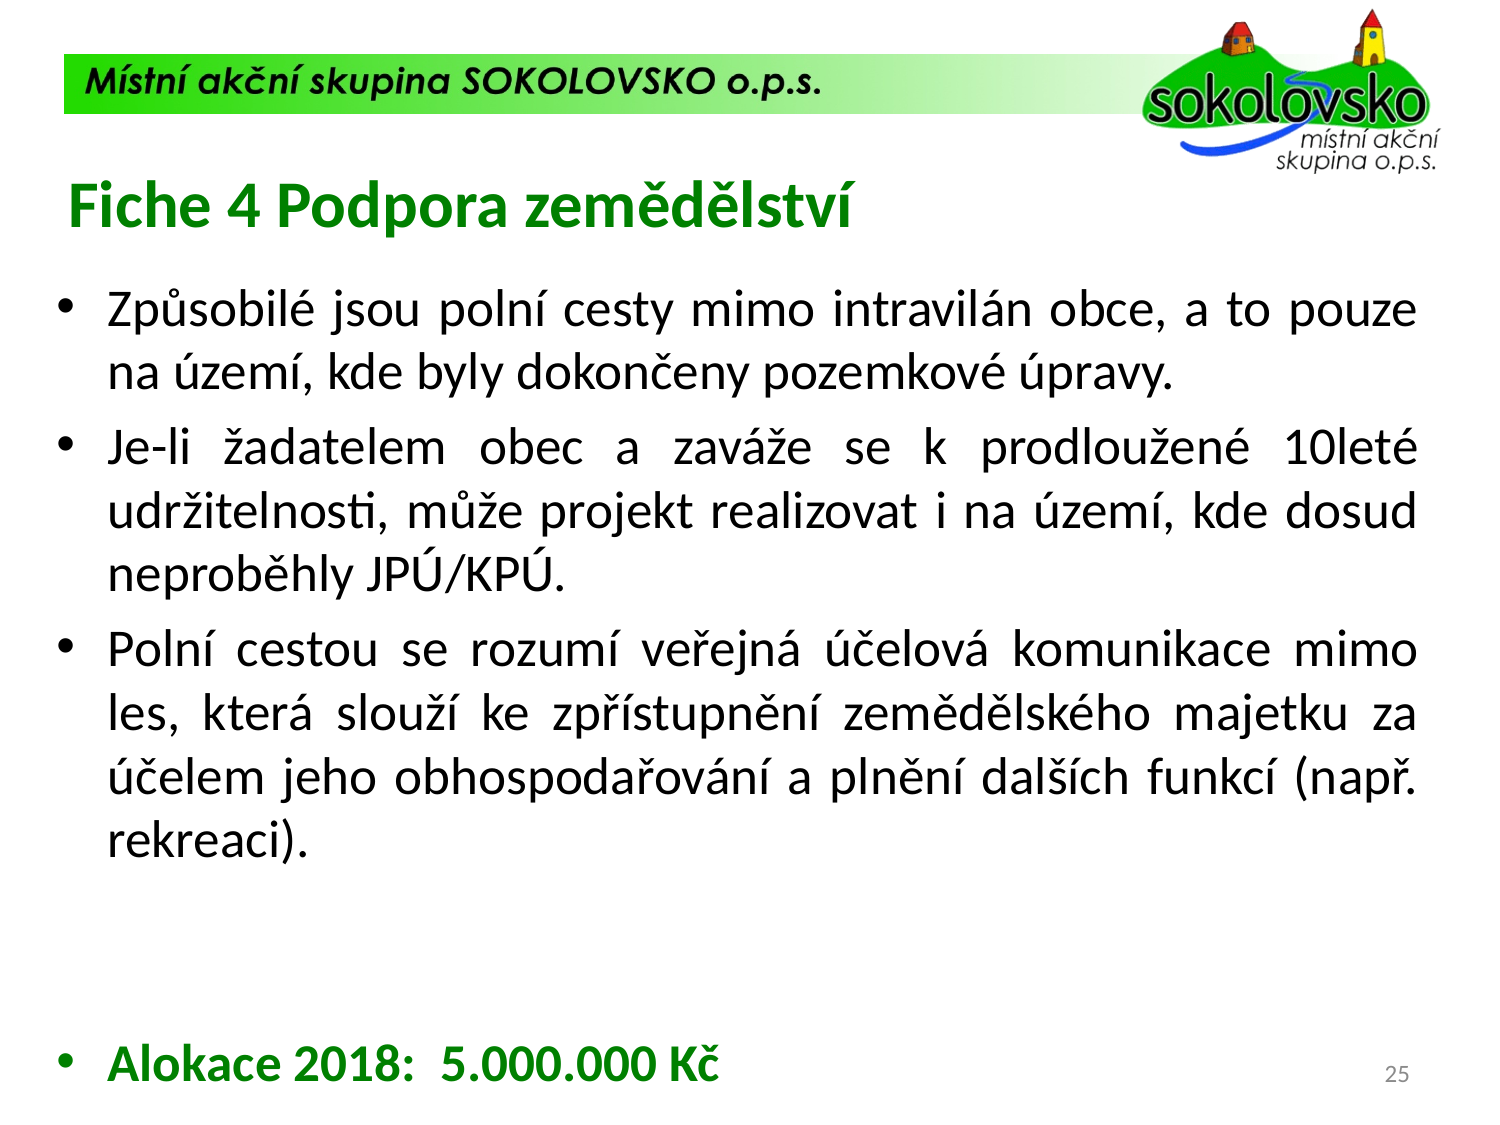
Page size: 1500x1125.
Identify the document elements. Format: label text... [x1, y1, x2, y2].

title Fiche 4 Podpora zemědělství [53, 137, 1404, 265]
list Způsobilé jsou polní cesty mimo intravilán obce, a to pouze na území, kde byly dokončeny pozemkové úpravy. Je-li žadatelem obec a zaváže se k prodloužené 10leté udržitelnosti, může projekt realizovat i na území, kde dosud neproběhly JPÚ/KPÚ. Polní cestou se rozumí veřejná účelová komunikace mimo les, která slouží ke zpřístupnění zemědělského majetku za účelem jeho obhospodařování a plnění dalších funkcí (např. rekreaci). Alokace 2018: 5.000.000 Kč [41, 265, 1436, 1107]
picture [64, 0, 1455, 197]
slide_number 25 [1074, 1042, 1425, 1103]
